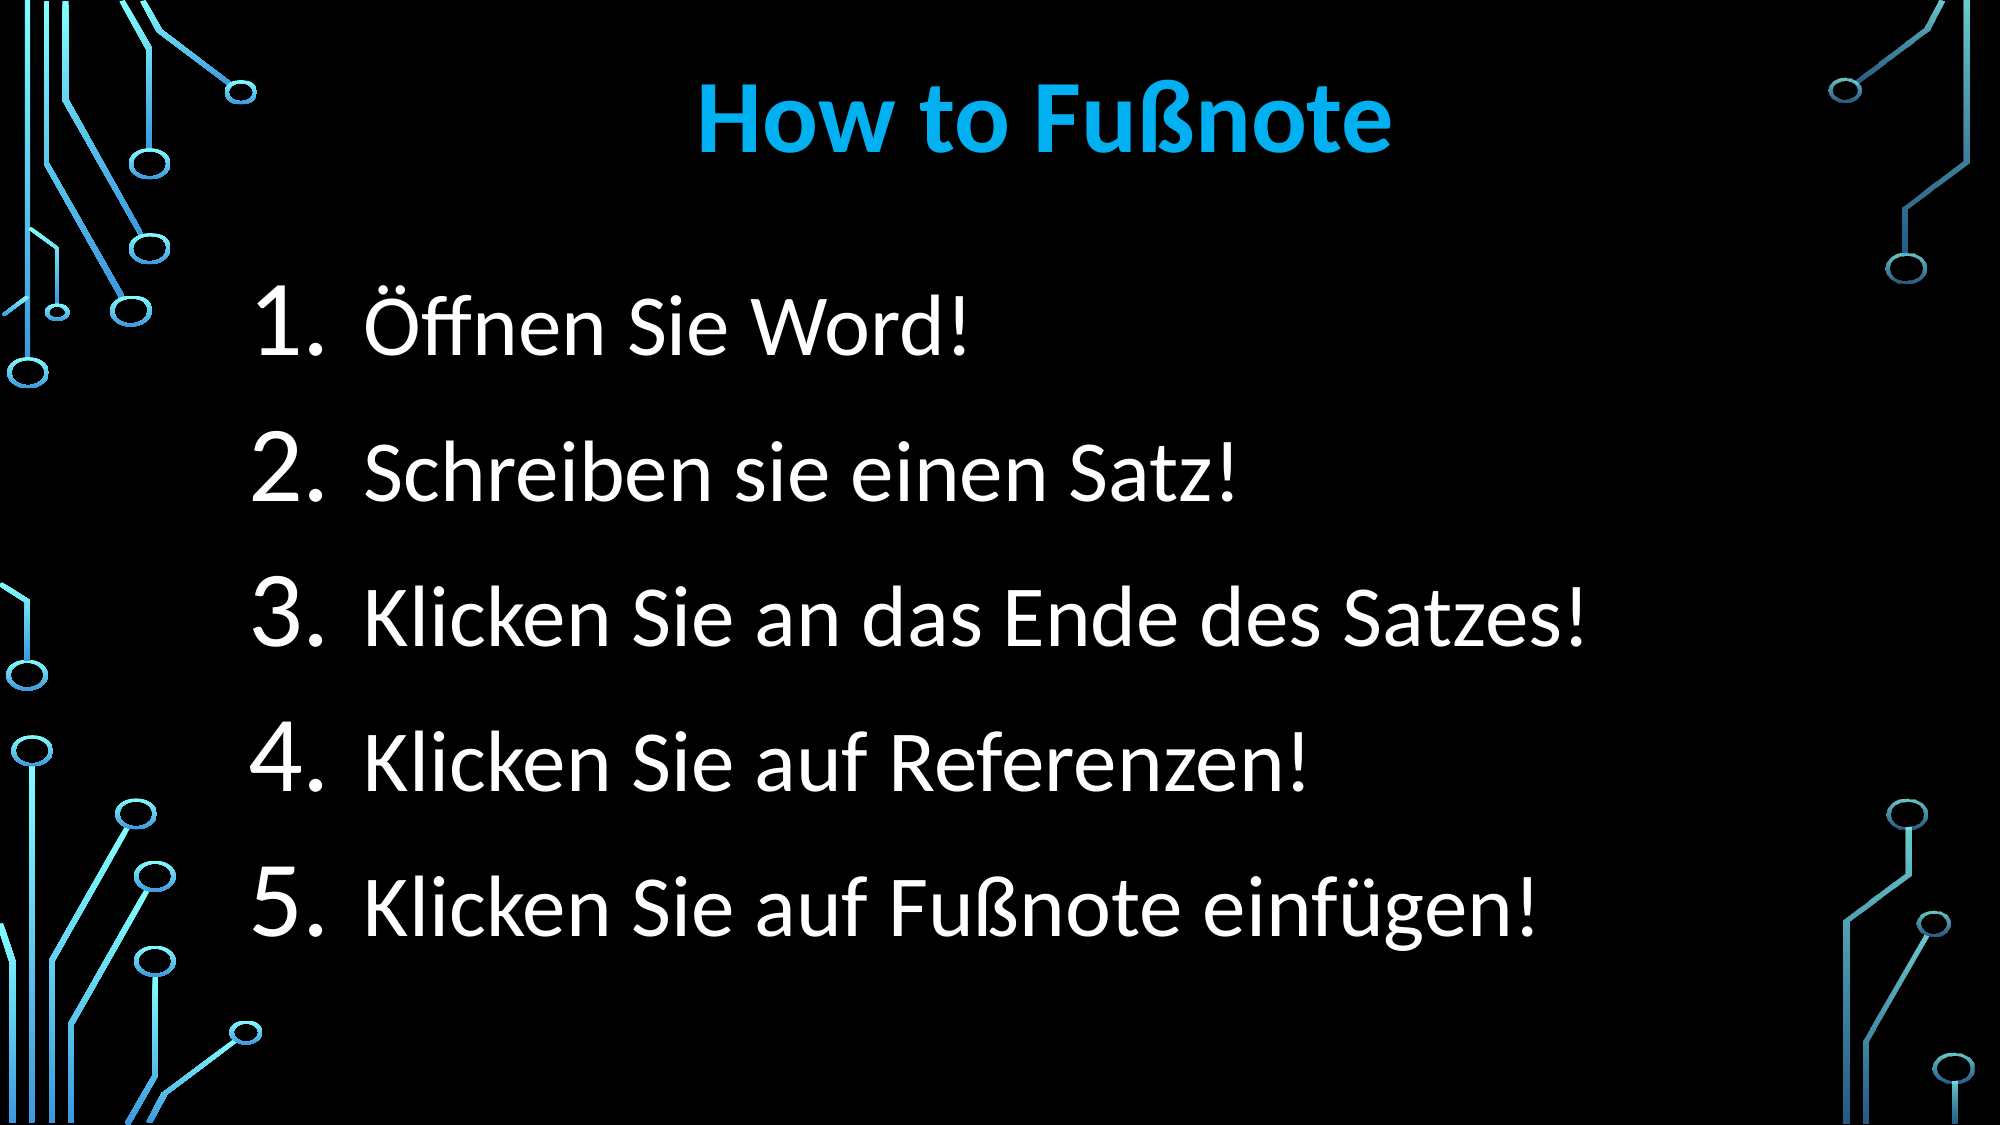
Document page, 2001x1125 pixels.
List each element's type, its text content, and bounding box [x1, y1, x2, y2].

title How to Fußnote [233, 0, 1859, 240]
list Öffnen Sie Word! Schreiben sie einen Satz! Klicken Sie an das Ende des Satzes! Klicken Sie auf Referenzen! Klicken Sie auf Fußnote einfügen! [233, 240, 1859, 966]
